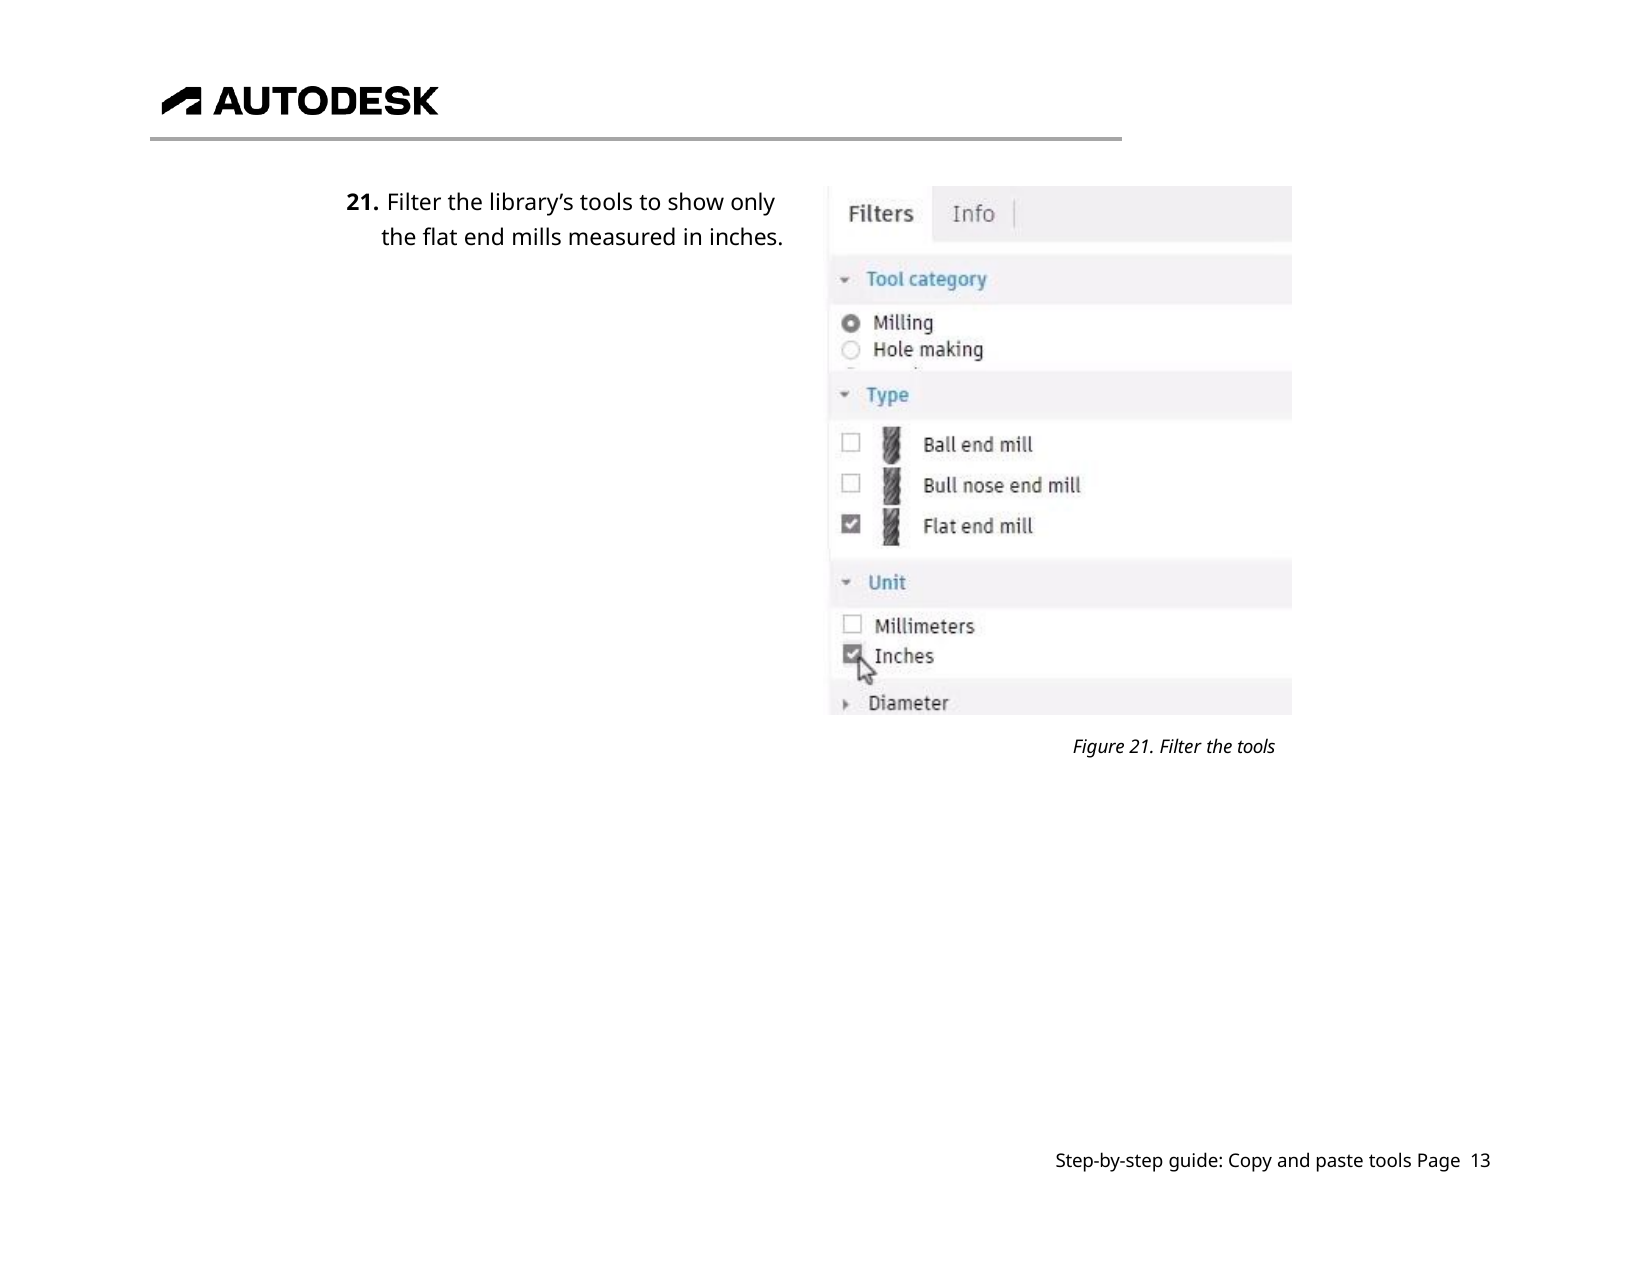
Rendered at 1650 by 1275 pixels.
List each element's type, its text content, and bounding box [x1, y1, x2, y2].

picture [161, 86, 439, 115]
text_box Figure 21. Filter the tools [1070, 732, 1294, 758]
picture [822, 186, 1292, 715]
slide_number Step-by-step guide: Copy and paste tools Page 10 [1053, 1145, 1509, 1275]
text_box 21. Filter the library’s tools to show only the flat end mills measured in inches. [337, 178, 785, 250]
